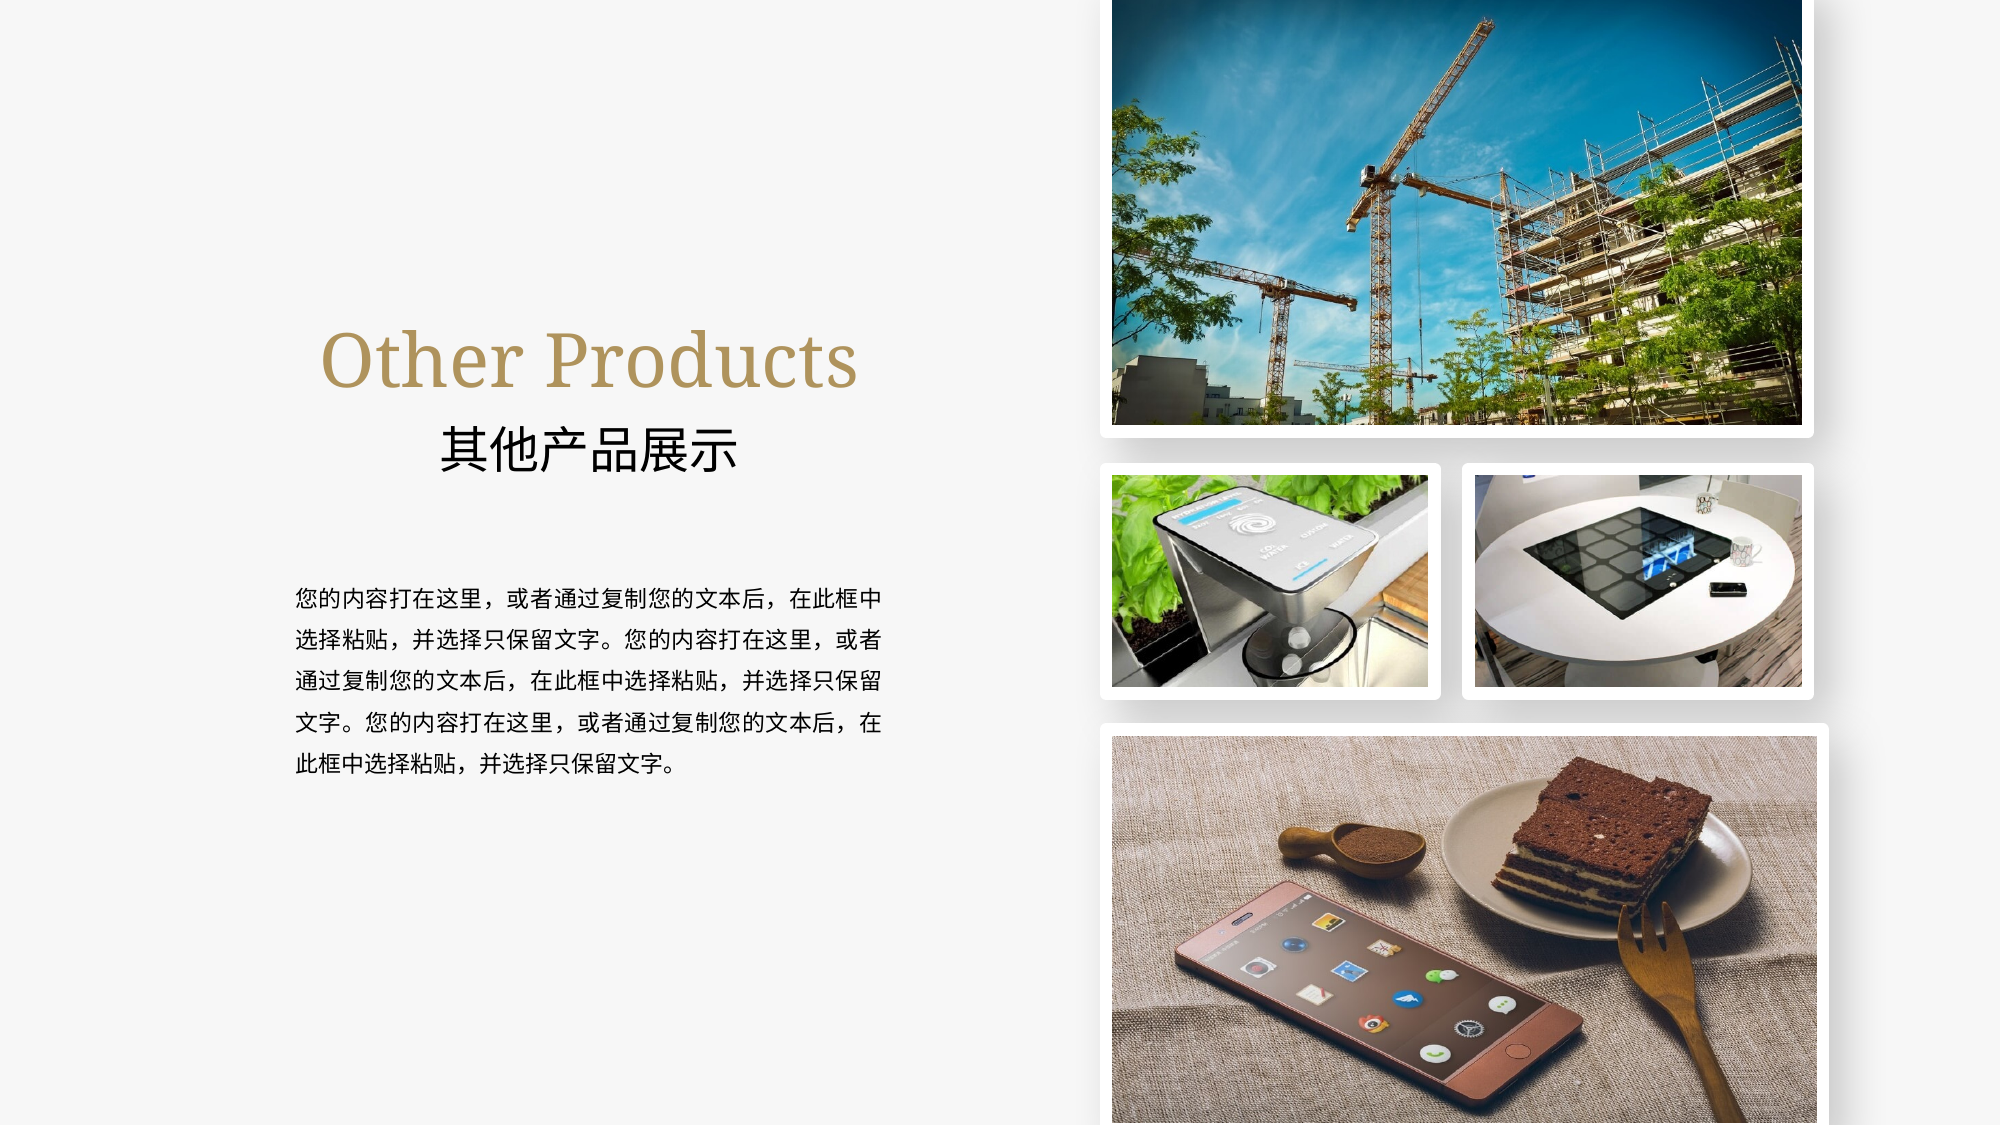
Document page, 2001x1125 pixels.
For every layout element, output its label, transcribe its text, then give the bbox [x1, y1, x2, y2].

picture [1112, 475, 1429, 688]
picture [1474, 475, 1802, 688]
text_box 其他产品展示 [424, 411, 755, 487]
picture [1685, 103, 1701, 112]
picture [1112, 0, 1802, 426]
picture [1112, 735, 1817, 1124]
text_box 您的内容打在这里，或者通过复制您的文本后，在此框中选择粘贴，并选择只保留文字。您的内容打在这里，或者通过复制您的文本后，在此框中选择粘贴，并选择只保留文字。您的内容打在这里，或者通过复制您的文本后，在此框中选择粘贴，并选择只保留文字。 [295, 570, 884, 777]
text_box Other Products [304, 305, 875, 410]
picture [1750, 70, 1764, 79]
